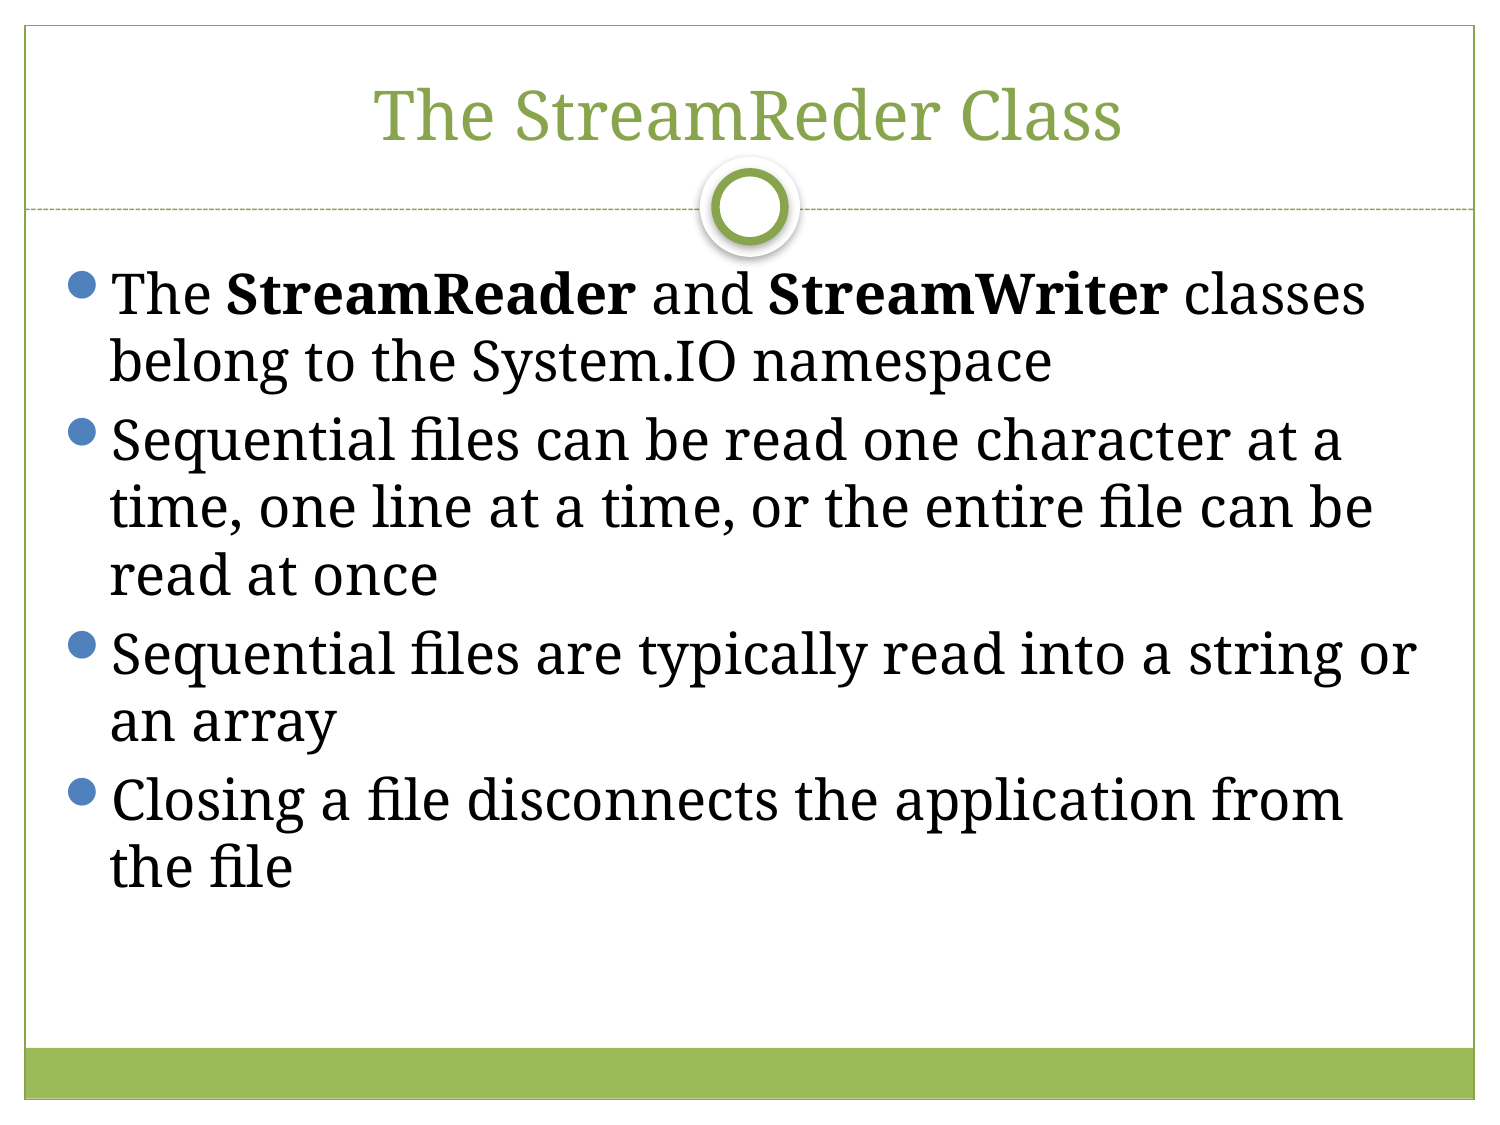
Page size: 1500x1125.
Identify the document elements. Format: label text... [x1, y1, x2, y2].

title The StreamReder Class [49, 37, 1450, 162]
list The StreamReader and StreamWriter classes belong to the System.IO namespace Sequential files can be read one character at a time, one line at a time, or the entire file can be read at once Sequential files are typically read into a string or an array Closing a file disconnects the application from the file [49, 250, 1445, 1001]
